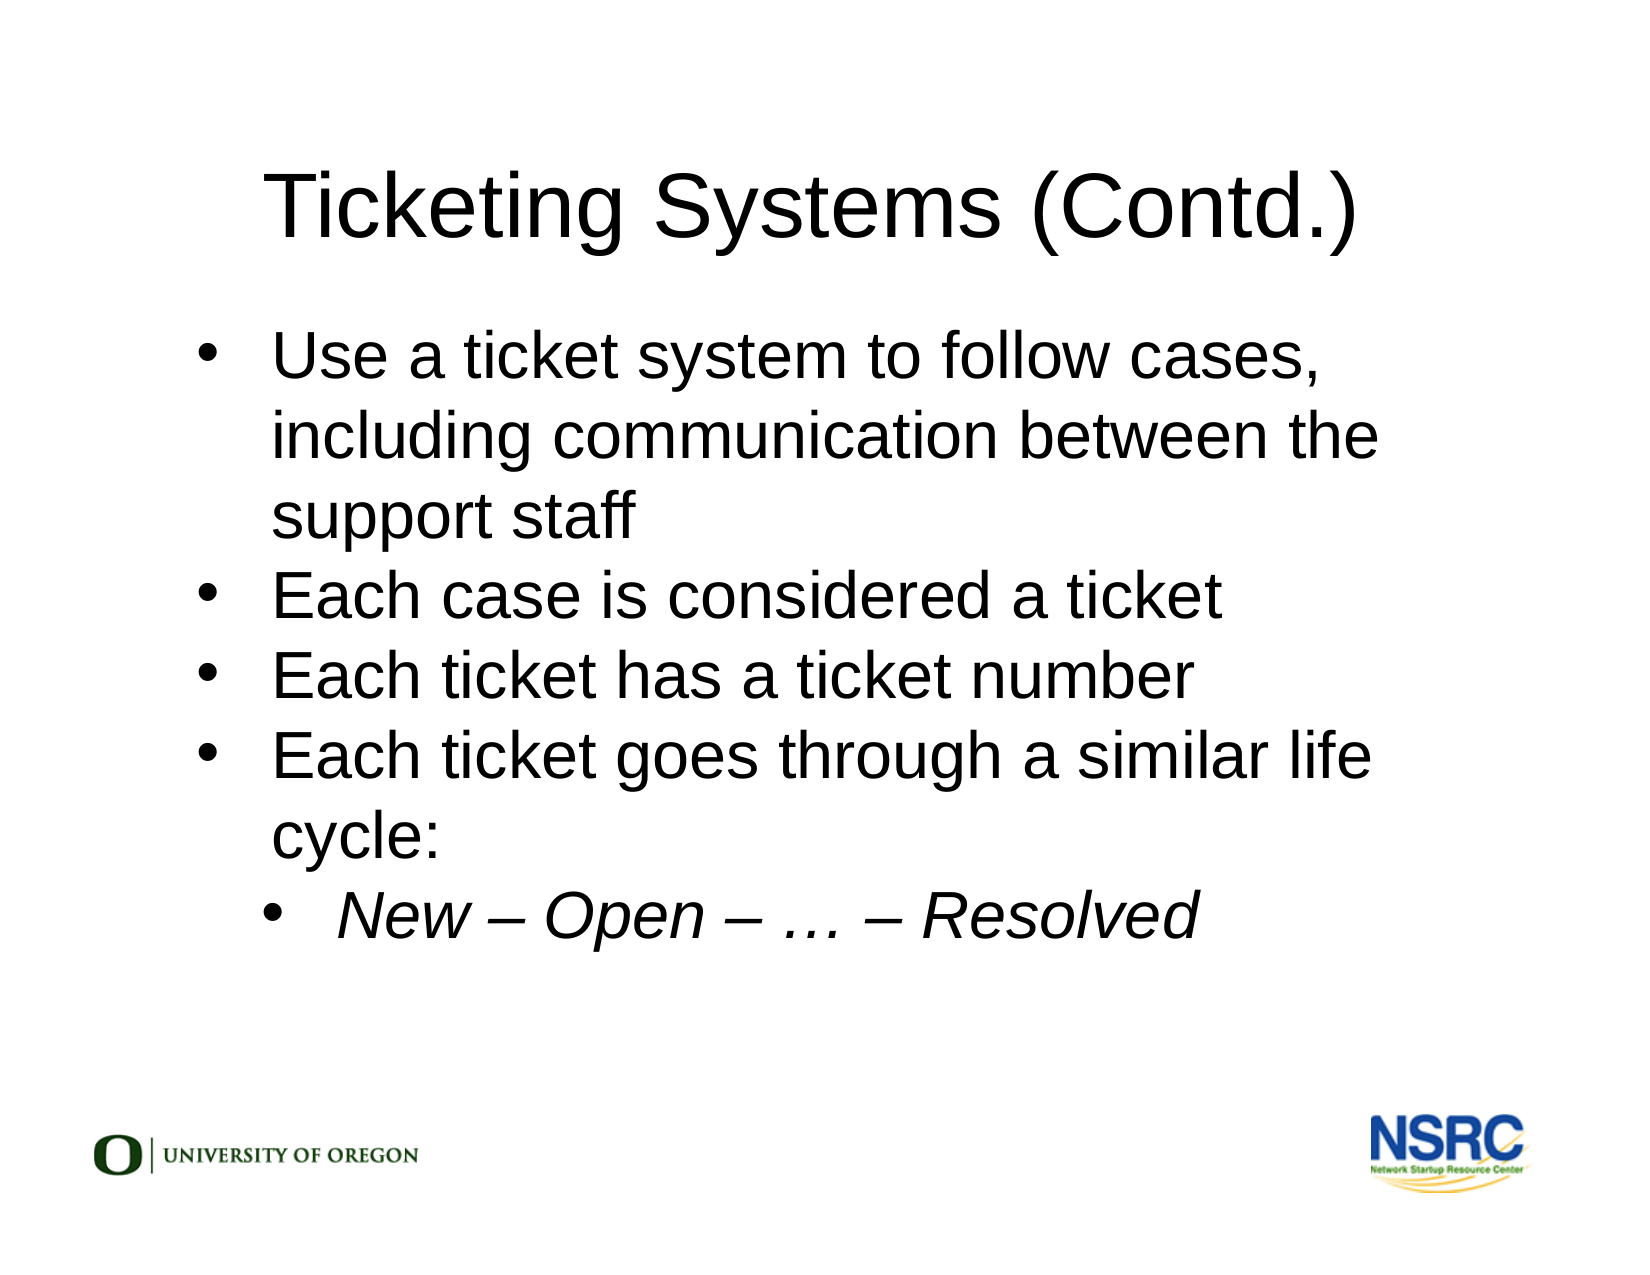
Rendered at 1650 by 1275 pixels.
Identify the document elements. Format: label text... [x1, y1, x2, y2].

picture [92, 1133, 420, 1177]
text_box Use a ticket system to follow cases, including communication between the support staff Each case is considered a ticket Each ticket has a ticket number Each ticket goes through a similar life cycle: New – Open – … – Resolved [165, 307, 1515, 1125]
text_box Ticketing Systems (Contd.) [133, 104, 1491, 298]
picture [1371, 1114, 1532, 1193]
